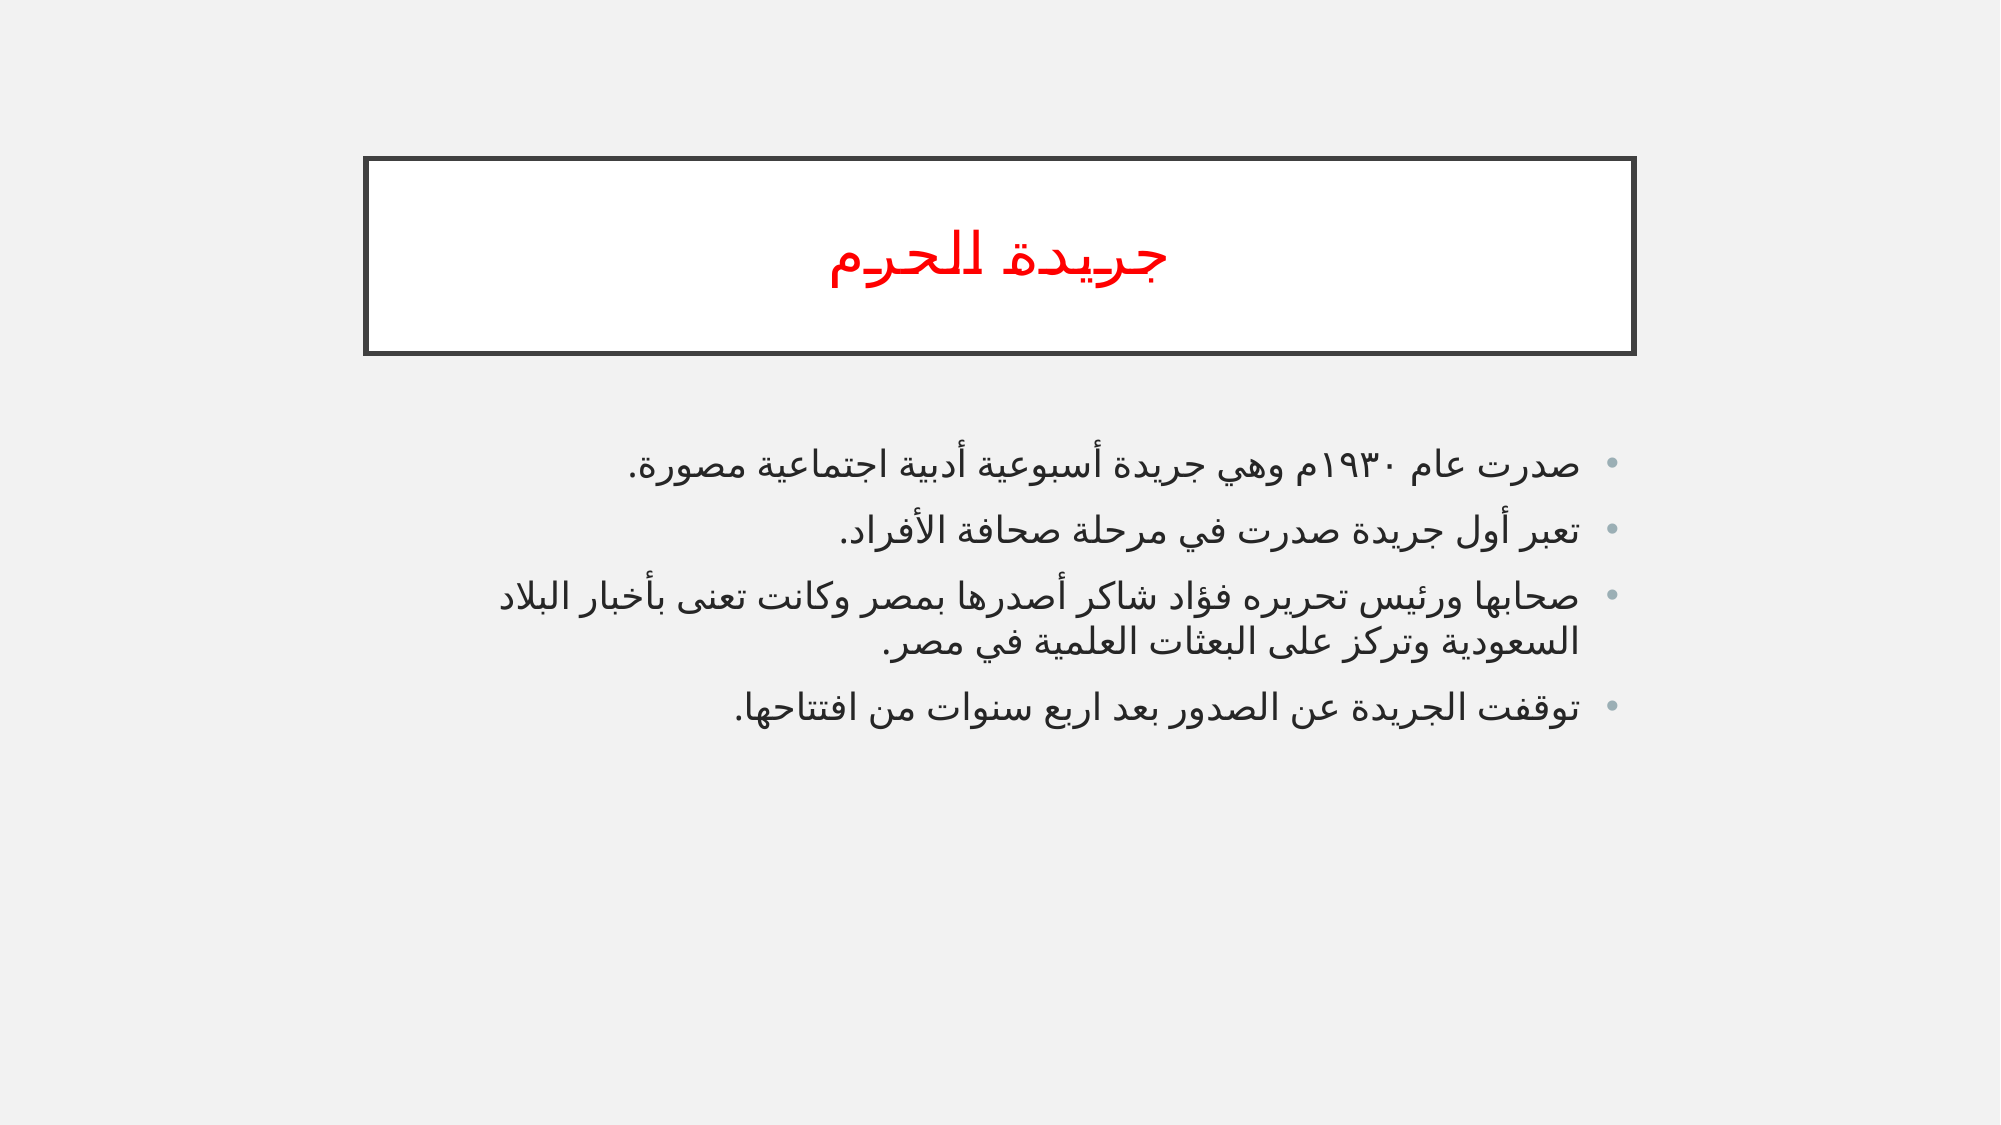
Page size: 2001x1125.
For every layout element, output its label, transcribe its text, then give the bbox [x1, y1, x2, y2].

list صدرت عام ١٩٣٠م وهي جريدة أسبوعية أدبية اجتماعية مصورة. تعبر أول جريدة صدرت في مرحلة صحافة الأفراد. صحابها ورئيس تحريره فؤاد شاكر أصدرها بمصر وكانت تعنى بأخبار البلاد السعودية وتركز على البعثات العلمية في مصر. توقفت الجريدة عن الصدور بعد اربع سنوات من افتتاحها. [366, 432, 1634, 942]
title جريدة الحرم [363, 156, 1637, 356]
